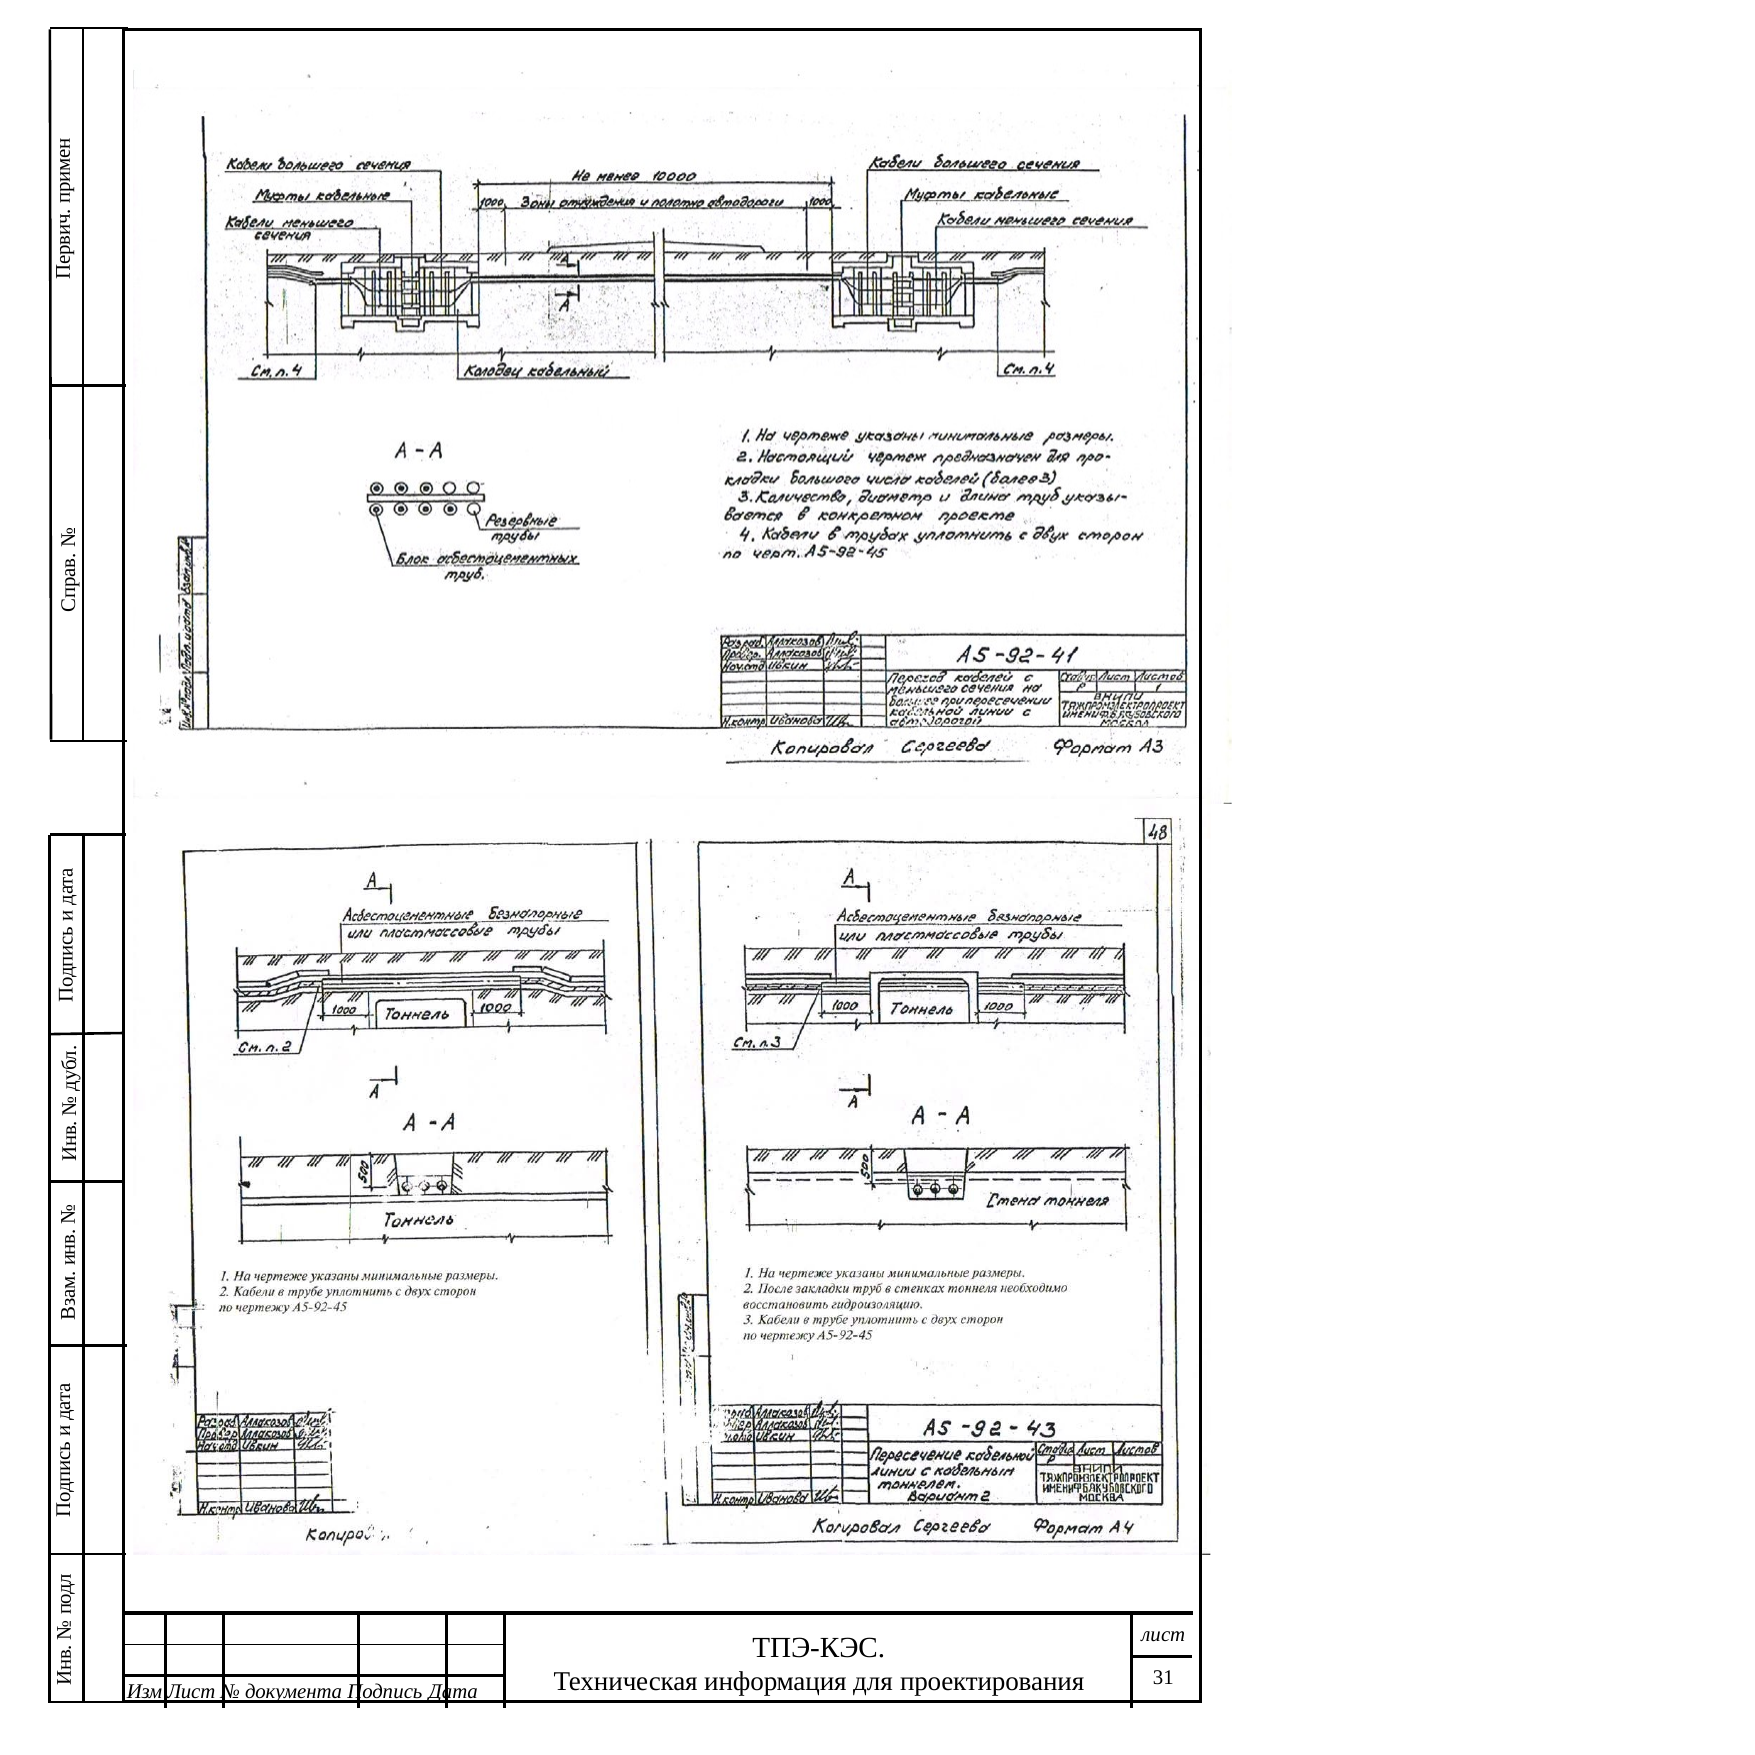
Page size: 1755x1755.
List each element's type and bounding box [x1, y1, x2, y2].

text_box [133, 27, 1232, 1704]
text_box [1150, 1661, 1177, 1689]
text_box [48, 27, 1199, 1709]
text_box [1139, 1618, 1188, 1646]
